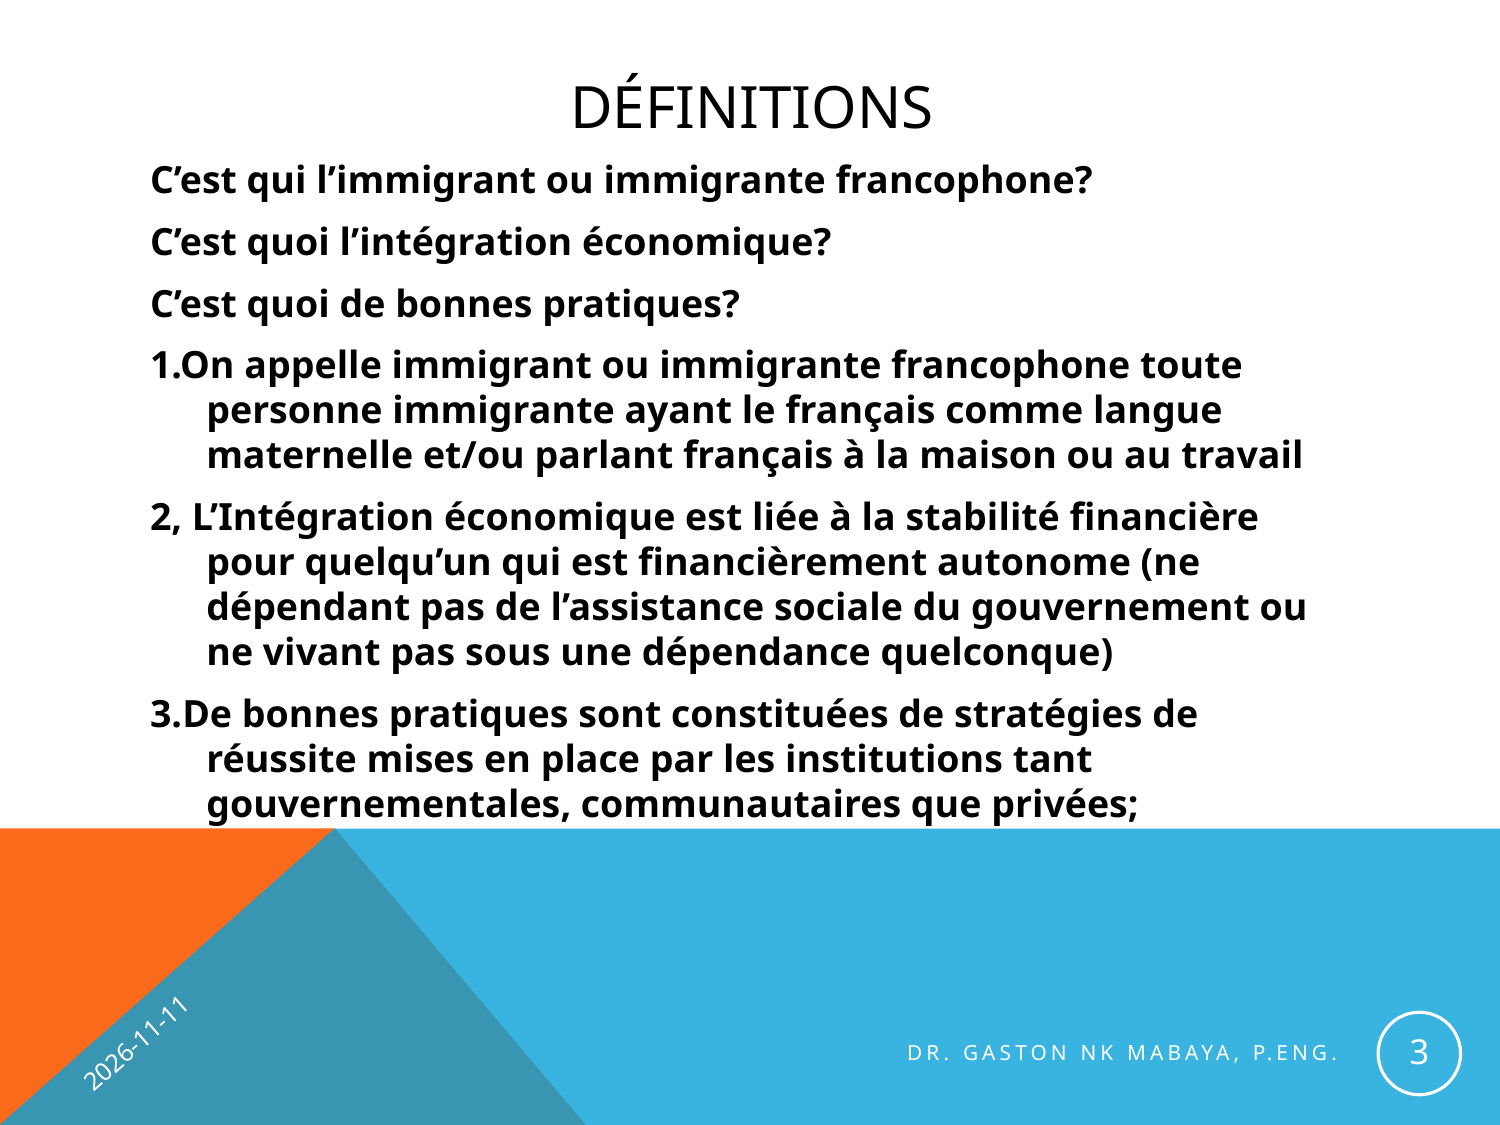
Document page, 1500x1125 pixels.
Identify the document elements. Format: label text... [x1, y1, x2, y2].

footer Dr. Gaston NK Mabaya, P.Eng. [577, 1031, 1352, 1076]
slide_number 3 [1376, 1010, 1463, 1097]
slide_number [65, 849, 357, 1109]
list C’est qui l’immigrant ou immigrante francophone? C’est quoi l’intégration économique? C’est quoi de bonnes pratiques? 1.On appelle immigrant ou immigrante francophone toute personne immigrante ayant le français comme langue maternelle et/ou parlant français à la maison ou au travail 2, L’Intégration économique est liée à la stabilité financière pour quelqu’un qui est financièrement autonome (ne dépendant pas de l’assistance sociale du gouvernement ou ne vivant pas sous une dépendance quelconque) 3.De bonnes pratiques sont constituées de stratégies de réussite mises en place par les institutions tant gouvernementales, communautaires que privées; [135, 149, 1369, 823]
title définitions [135, 60, 1369, 149]
